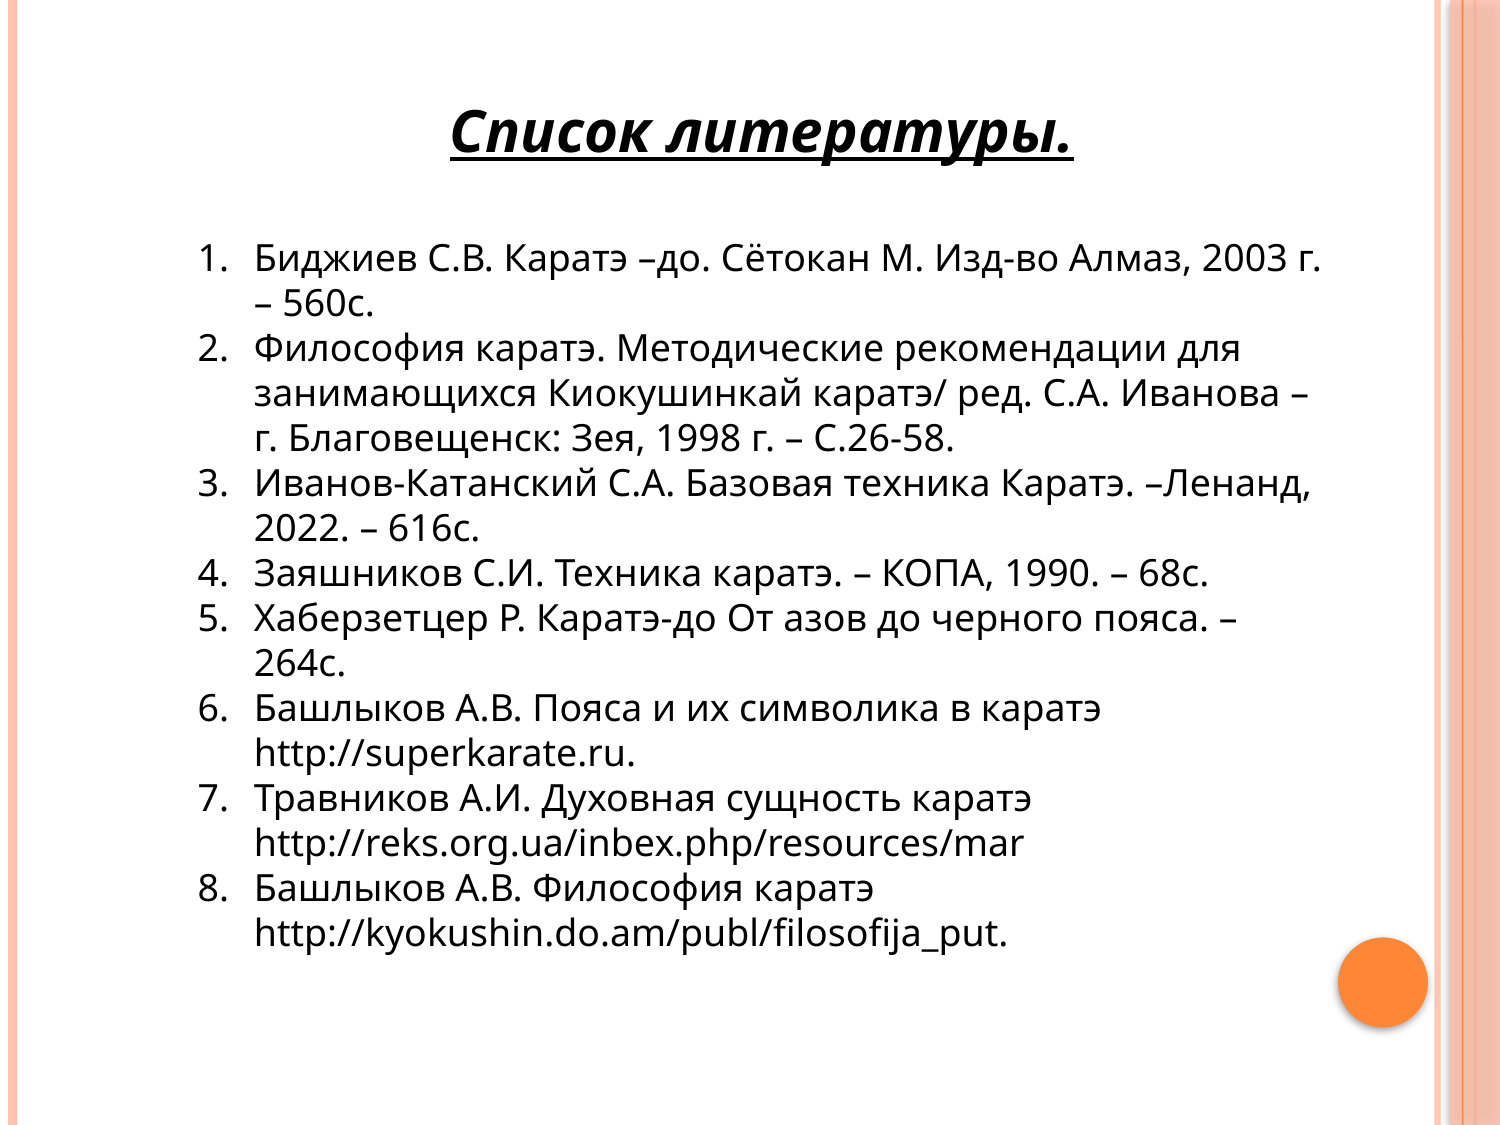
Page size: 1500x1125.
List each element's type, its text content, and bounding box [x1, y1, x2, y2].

text_box Список литературы. Биджиев С.В. Каратэ –до. Сётокан М. Изд-во Алмаз, 2003 г. – 560с. Философия каратэ. Методические рекомендации для занимающихся Киокушинкай каратэ/ ред. С.А. Иванова – г. Благовещенск: Зея, 1998 г. – С.26-58. Иванов-Катанский С.А. Базовая техника Каратэ. –Ленанд, 2022. – 616с. Заяшников С.И. Техника каратэ. – КОПА, 1990. – 68с. Хаберзетцер Р. Каратэ-до От азов до черного пояса. – 264с. Башлыков А.В. Пояса и их символика в каратэ http://superkarate.ru. Травников А.И. Духовная сущность каратэ http://reks.org.ua/inbex.php/resources/mar Башлыков А.В. Философия каратэ http://kyokushin.do.am/publ/filosofija_put. [182, 86, 1341, 962]
